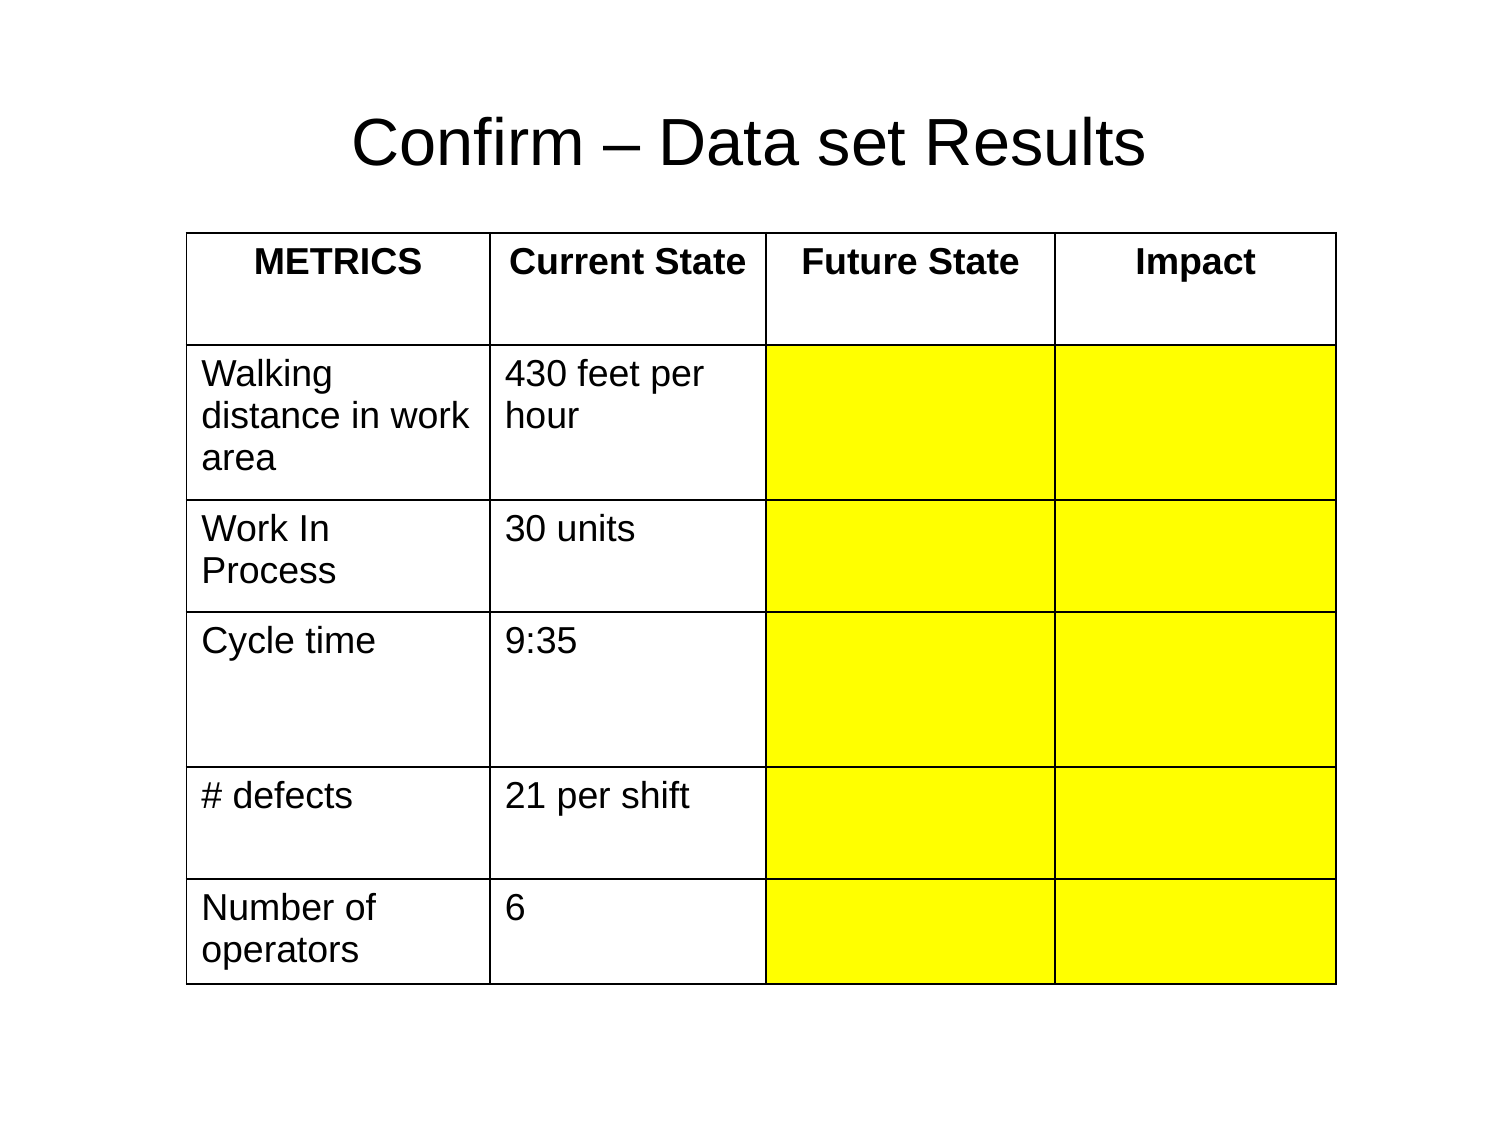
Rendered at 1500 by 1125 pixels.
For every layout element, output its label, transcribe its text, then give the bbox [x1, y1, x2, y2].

table_cell [1056, 880, 1335, 983]
table_header Future State [767, 234, 1054, 344]
table_cell 9:35 [491, 613, 765, 766]
table_header Current State [491, 234, 765, 344]
table_header Impact [1056, 234, 1335, 344]
table_cell [767, 346, 1054, 499]
table_cell [767, 880, 1054, 983]
table_cell Work In Process [187, 501, 489, 611]
table_cell [767, 501, 1054, 611]
table_cell [1056, 768, 1335, 878]
table_cell Walking distance in work area [187, 346, 489, 499]
table_cell 430 feet per hour [491, 346, 765, 499]
table_cell [767, 613, 1054, 766]
table_cell [1056, 346, 1335, 499]
table_cell # defects [187, 768, 489, 878]
table_cell Number of operators [187, 880, 489, 983]
table_header METRICS [187, 234, 489, 344]
table_cell 6 [491, 880, 765, 983]
table_cell 30 units [491, 501, 765, 611]
table_cell [1056, 613, 1335, 766]
table_cell 21 per shift [491, 768, 765, 878]
table_cell [1056, 501, 1335, 611]
table_cell [767, 768, 1054, 878]
table_cell Cycle time [187, 613, 489, 766]
title Confirm – Data set Results [75, 45, 1425, 233]
